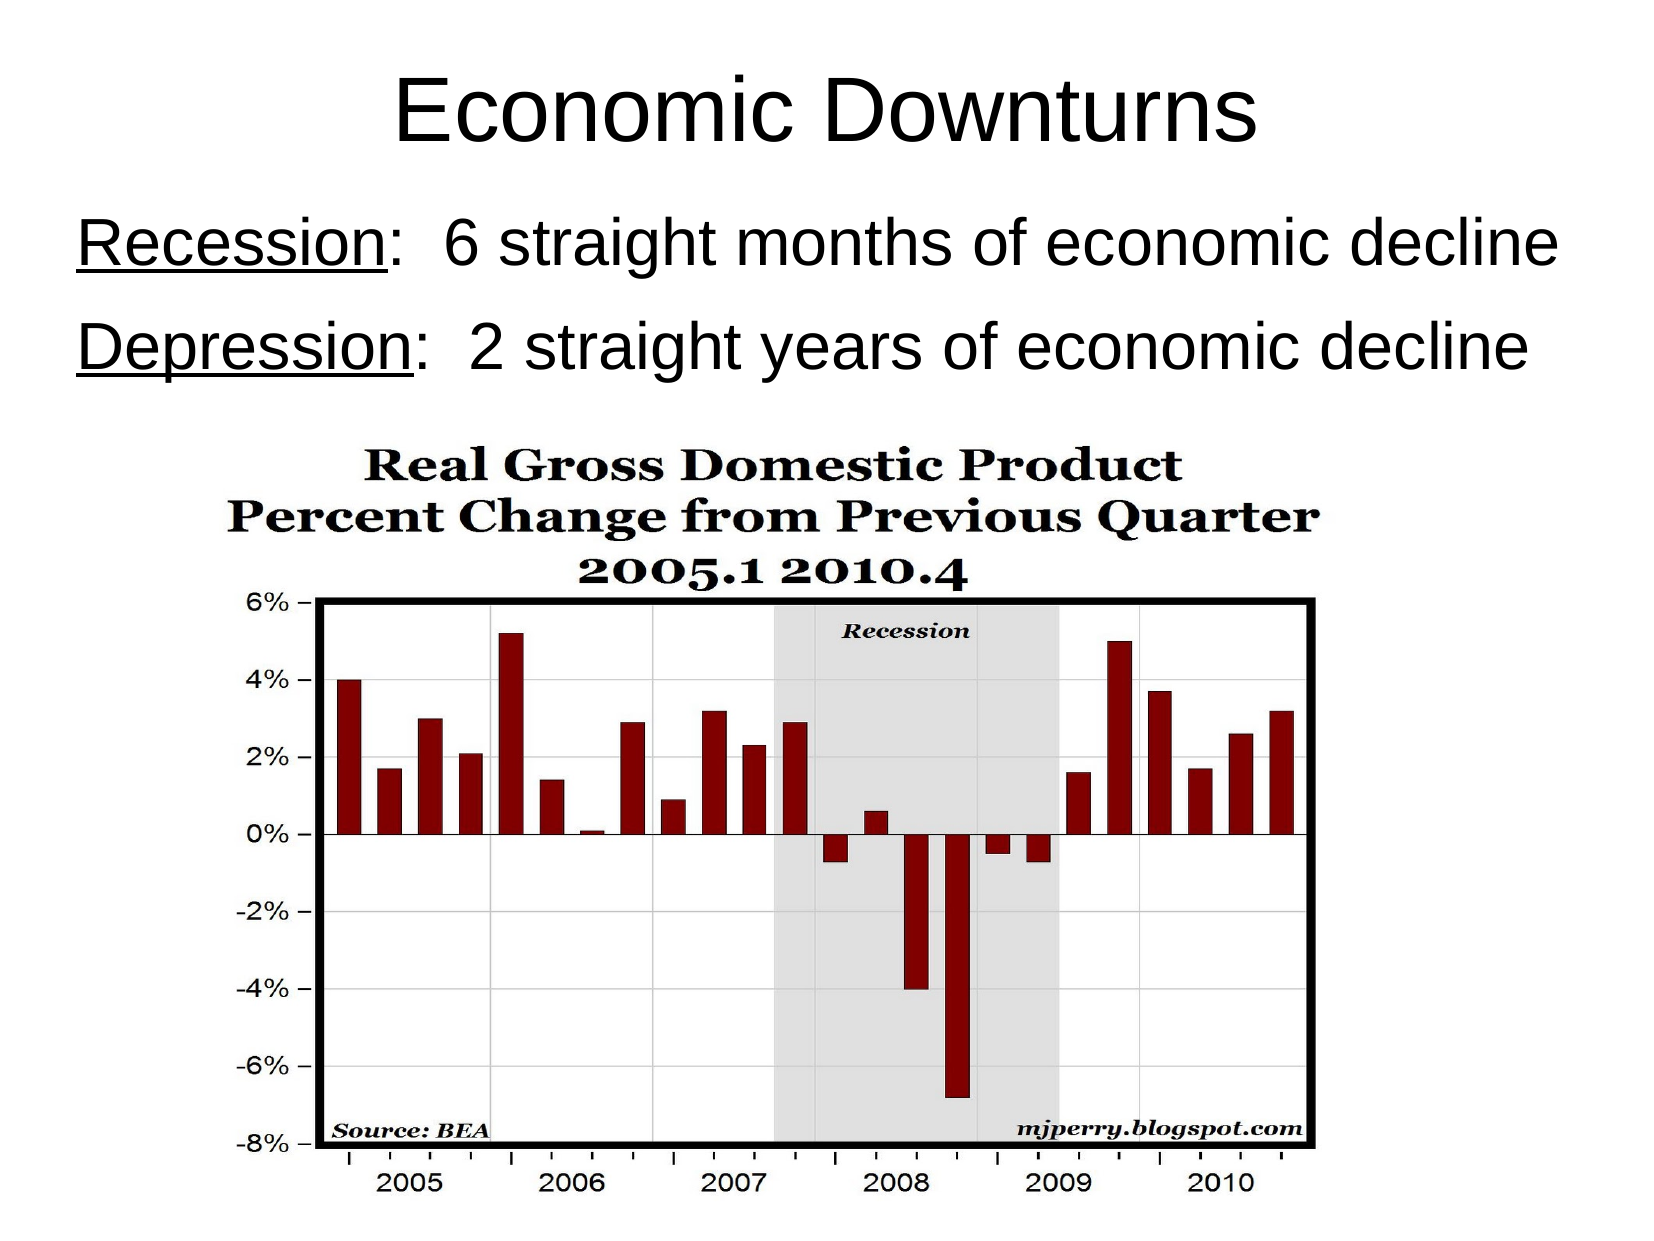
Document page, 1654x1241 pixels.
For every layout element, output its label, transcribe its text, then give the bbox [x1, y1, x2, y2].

picture [149, 389, 1396, 1241]
title Economic Downturns [82, 49, 1571, 166]
list Recession: 6 straight months of economic decline Depression: 2 straight years of economic decline [75, 201, 1563, 1021]
